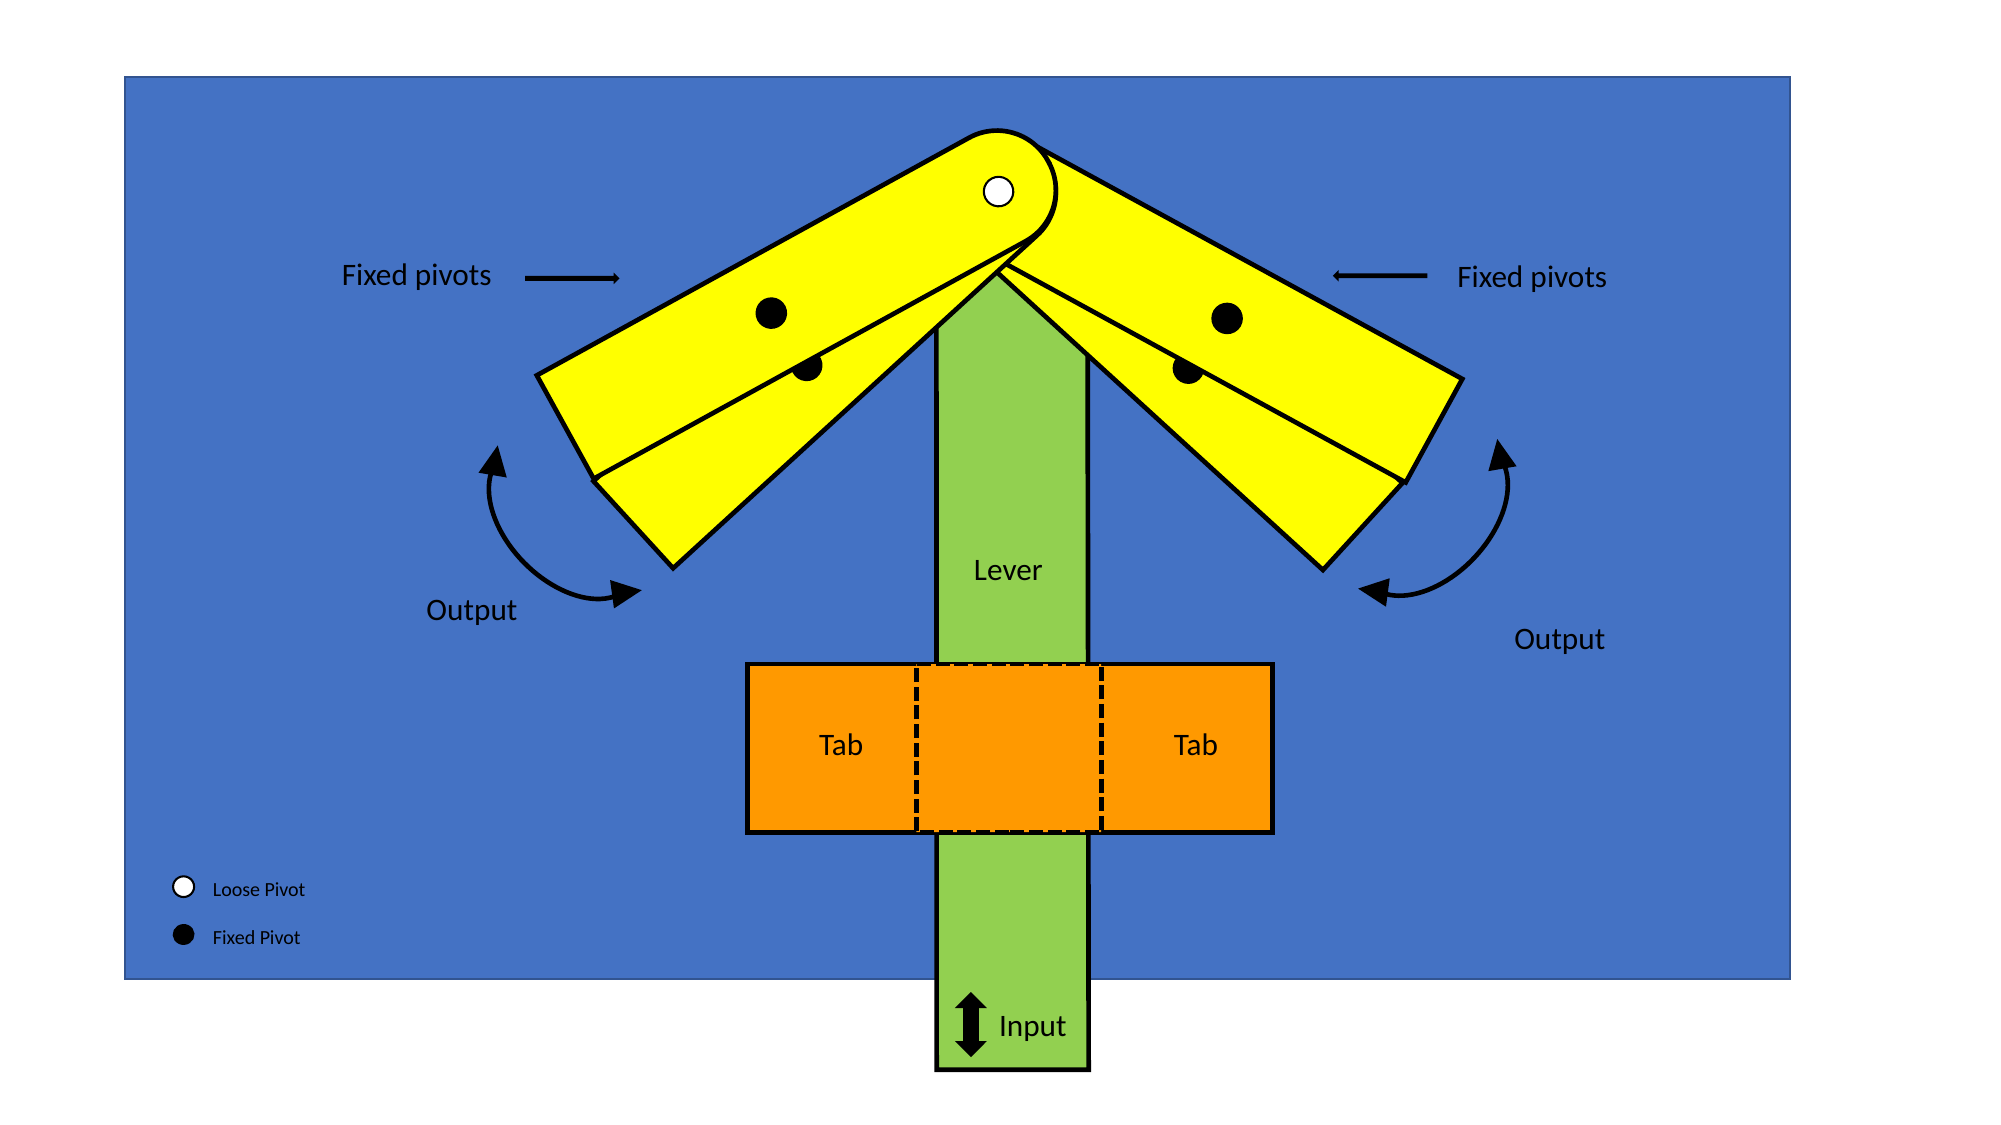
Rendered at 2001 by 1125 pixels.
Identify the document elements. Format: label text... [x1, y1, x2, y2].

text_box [936, 248, 1107, 664]
text_box [1332, 269, 1428, 282]
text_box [1326, 459, 1538, 578]
text_box [537, 272, 620, 285]
text_box [124, 76, 934, 980]
text_box [1107, 76, 1791, 980]
text_box Output [1499, 611, 1645, 664]
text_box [777, 64, 902, 617]
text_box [1130, 19, 1256, 572]
text_box [902, 76, 1098, 176]
text_box Fixed pivots [1442, 248, 1653, 301]
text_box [747, 664, 1273, 833]
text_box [459, 463, 671, 582]
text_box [173, 868, 322, 957]
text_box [746, 20, 872, 573]
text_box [936, 833, 1107, 1070]
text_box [1098, 62, 1223, 614]
text_box Output [411, 582, 558, 635]
text_box Fixed pivots [327, 246, 537, 300]
